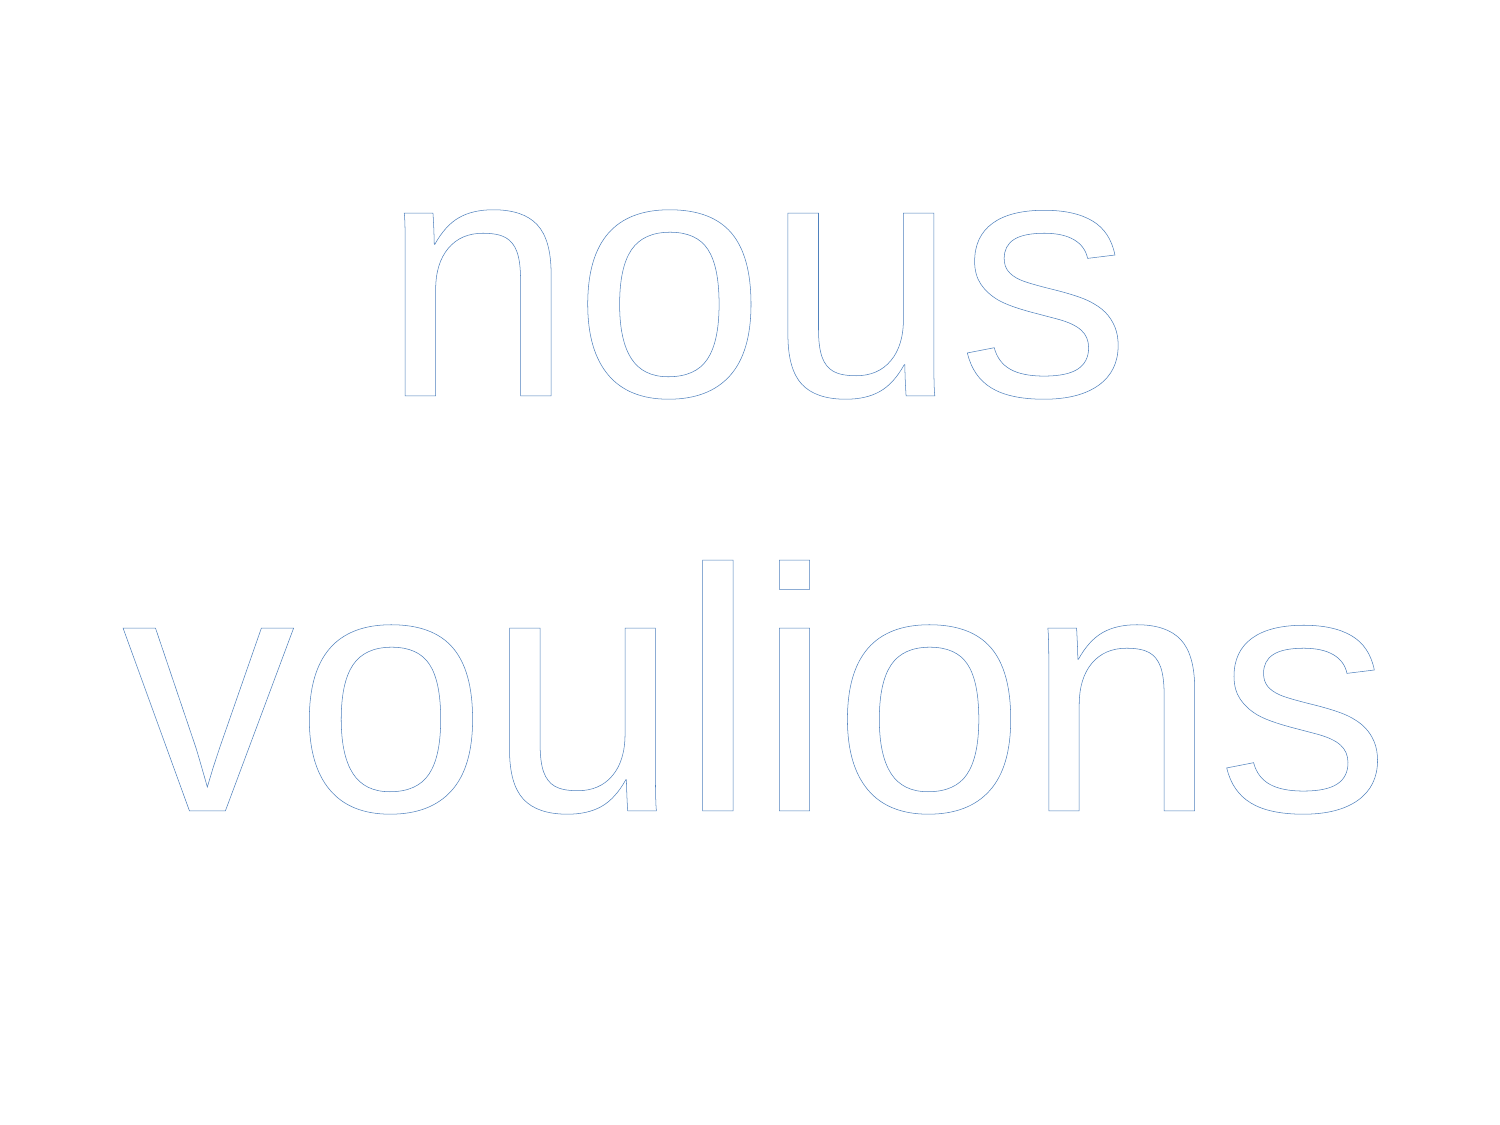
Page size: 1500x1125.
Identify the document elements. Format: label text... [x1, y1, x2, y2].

text_box nous voulions [49, 42, 1463, 888]
